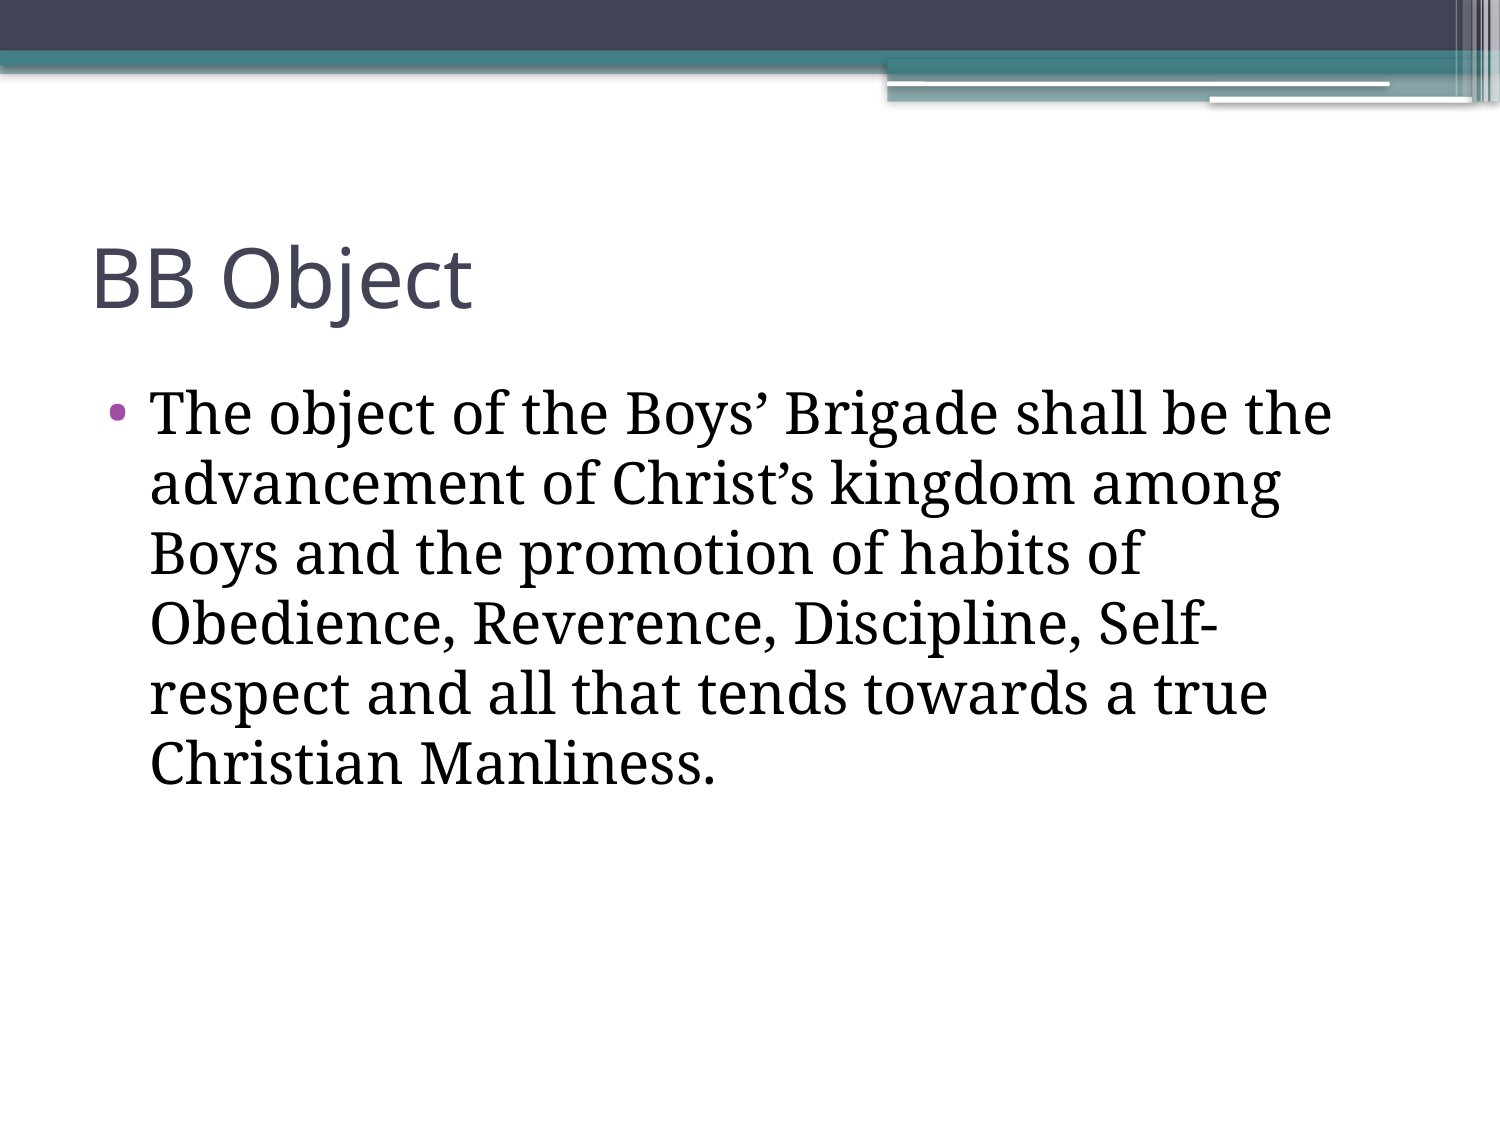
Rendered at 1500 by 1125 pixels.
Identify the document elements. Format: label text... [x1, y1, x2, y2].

title BB Object [75, 187, 1425, 363]
list The object of the Boys’ Brigade shall be the advancement of Christ’s kingdom among Boys and the promotion of habits of Obedience, Reverence, Discipline, Self-respect and all that tends towards a true Christian Manliness. [75, 368, 1425, 1079]
